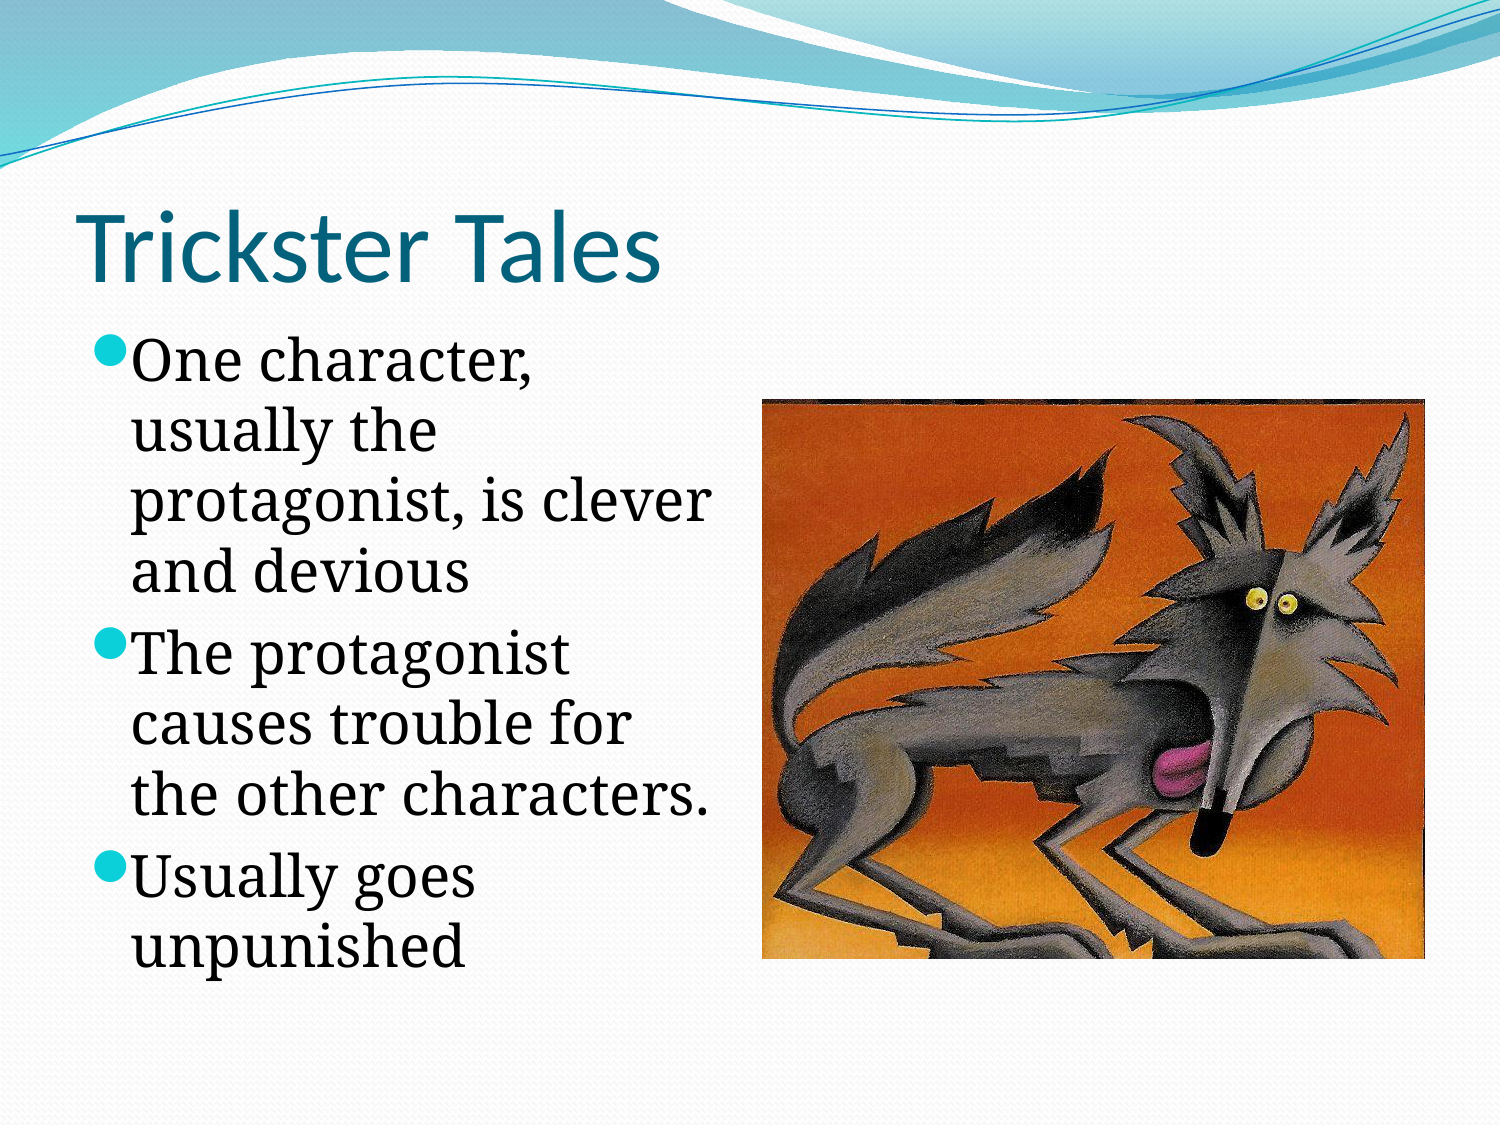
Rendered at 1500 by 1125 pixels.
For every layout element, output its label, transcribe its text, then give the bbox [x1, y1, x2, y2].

list One character, usually the protagonist, is clever and devious The protagonist causes trouble for the other characters. Usually goes unpunished [75, 314, 738, 1043]
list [762, 398, 1426, 959]
title Trickster Tales [75, 115, 1425, 303]
